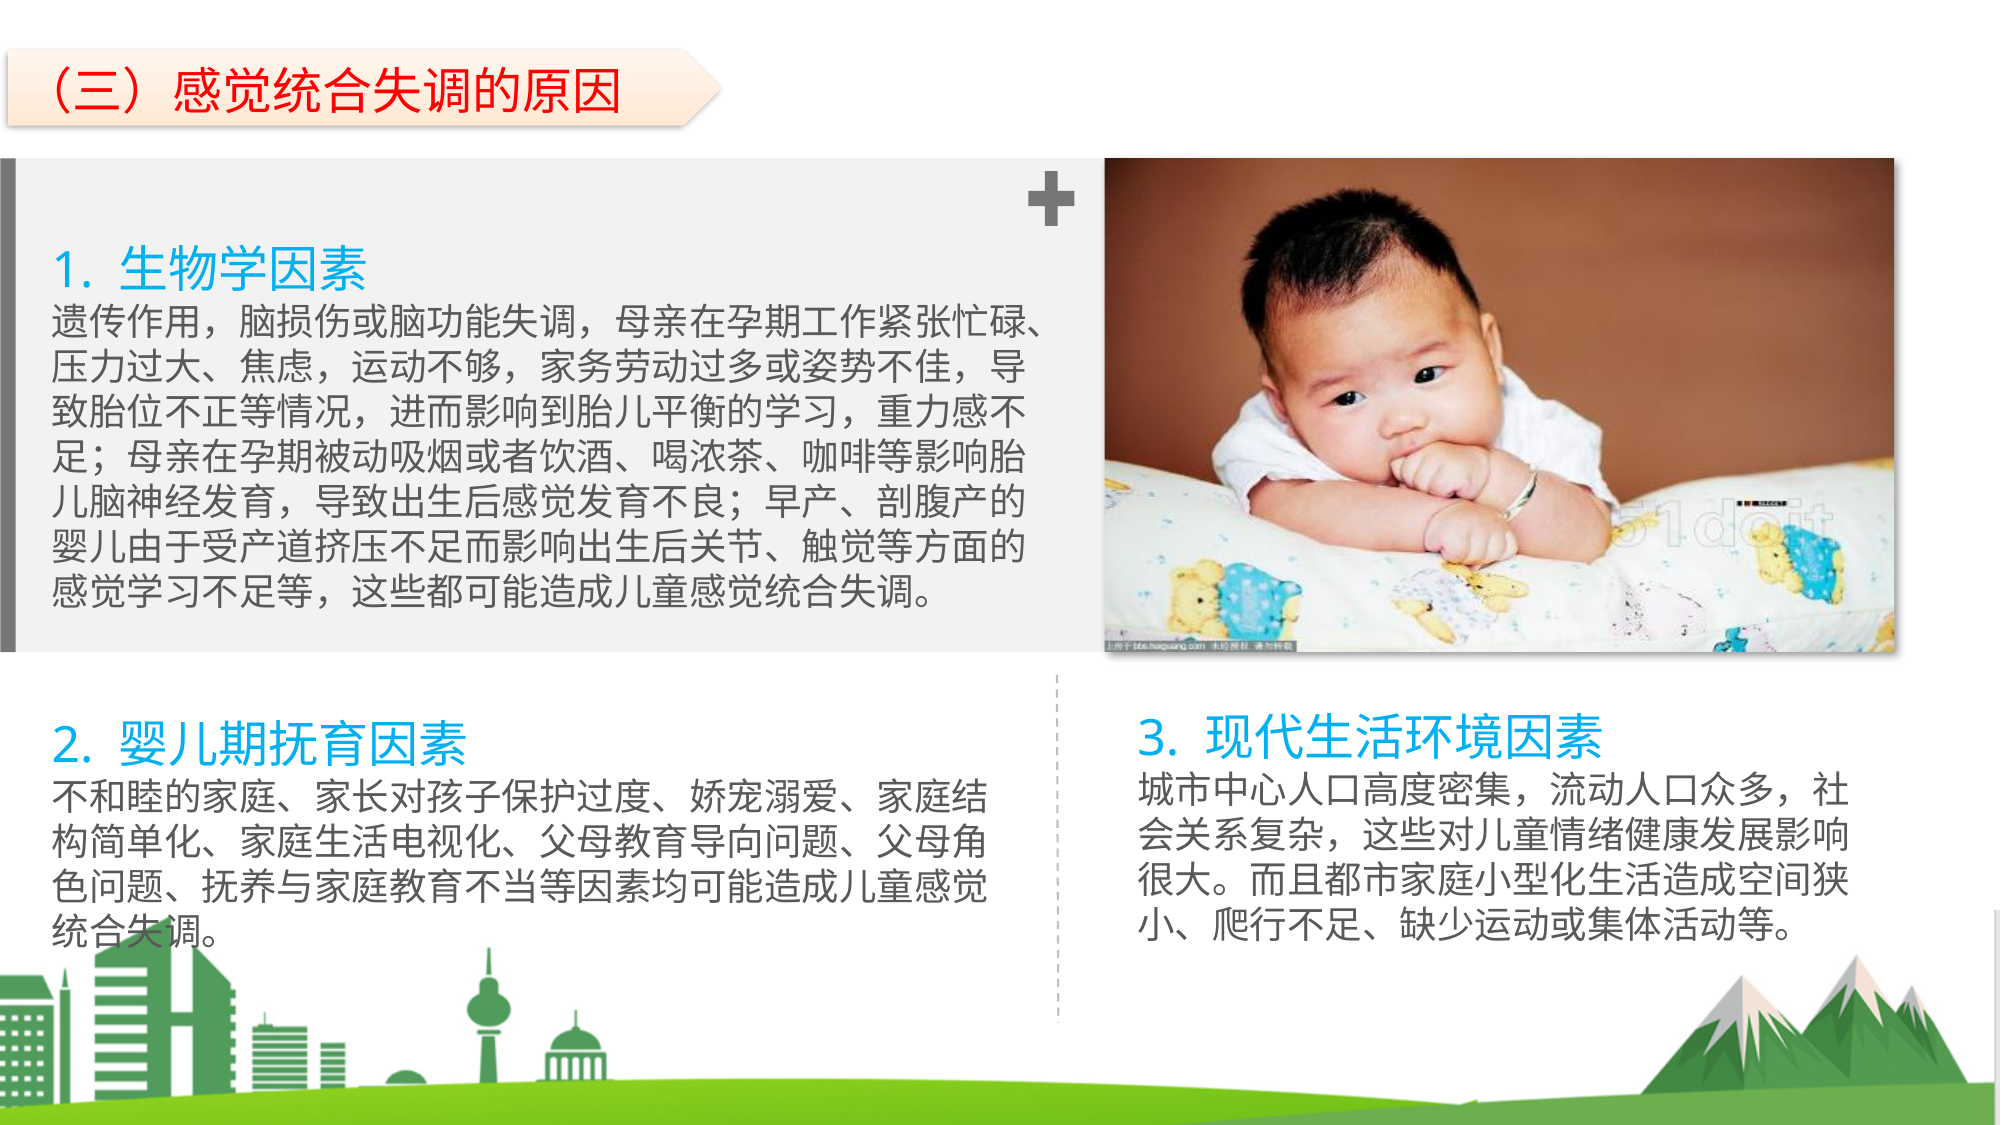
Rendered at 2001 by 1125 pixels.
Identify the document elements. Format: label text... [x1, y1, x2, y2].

text_box [1028, 171, 1075, 226]
text_box 3. 现代生活环境因素 城市中心人口高度密集，流动人口众多，社会关系复杂，这些对儿童情绪健康发展影响很大。而且都市家庭小型化生活造成空间狭小、爬行不足、缺少运动或集体活动等。 [1122, 698, 1901, 907]
text_box （三）感觉统合失调的原因 [8, 52, 963, 222]
picture [0, 910, 2000, 1125]
text_box [7, 49, 687, 127]
text_box [16, 158, 1103, 653]
text_box [0, 158, 16, 653]
text_box 1. 生物学因素 遗传作用，脑损伤或脑功能失调，母亲在孕期工作紧张忙碌、压力过大、焦虑，运动不够，家务劳动过多或姿势不佳，导致胎位不正等情况，进而影响到胎儿平衡的学习，重力感不足；母亲在孕期被动吸烟或者饮酒、喝浓茶、咖啡等影响胎儿脑神经发育，导致出生后感觉发育不良；早产、剖腹产的婴儿由于受产道挤压不足而影响出生后关节、触觉等方面的感觉学习不足等，这些都可能造成儿童感觉统合失调。 [36, 230, 1043, 680]
text_box 2. 婴儿期抚育因素 不和睦的家庭、家长对孩子保护过度、娇宠溺爱、家庭结构简单化、家庭生活电视化、父母教育导向问题、父母角色问题、抚养与家庭教育不当等因素均可能造成儿童感觉统合失调。 [36, 705, 1007, 907]
text_box [1103, 156, 1896, 654]
